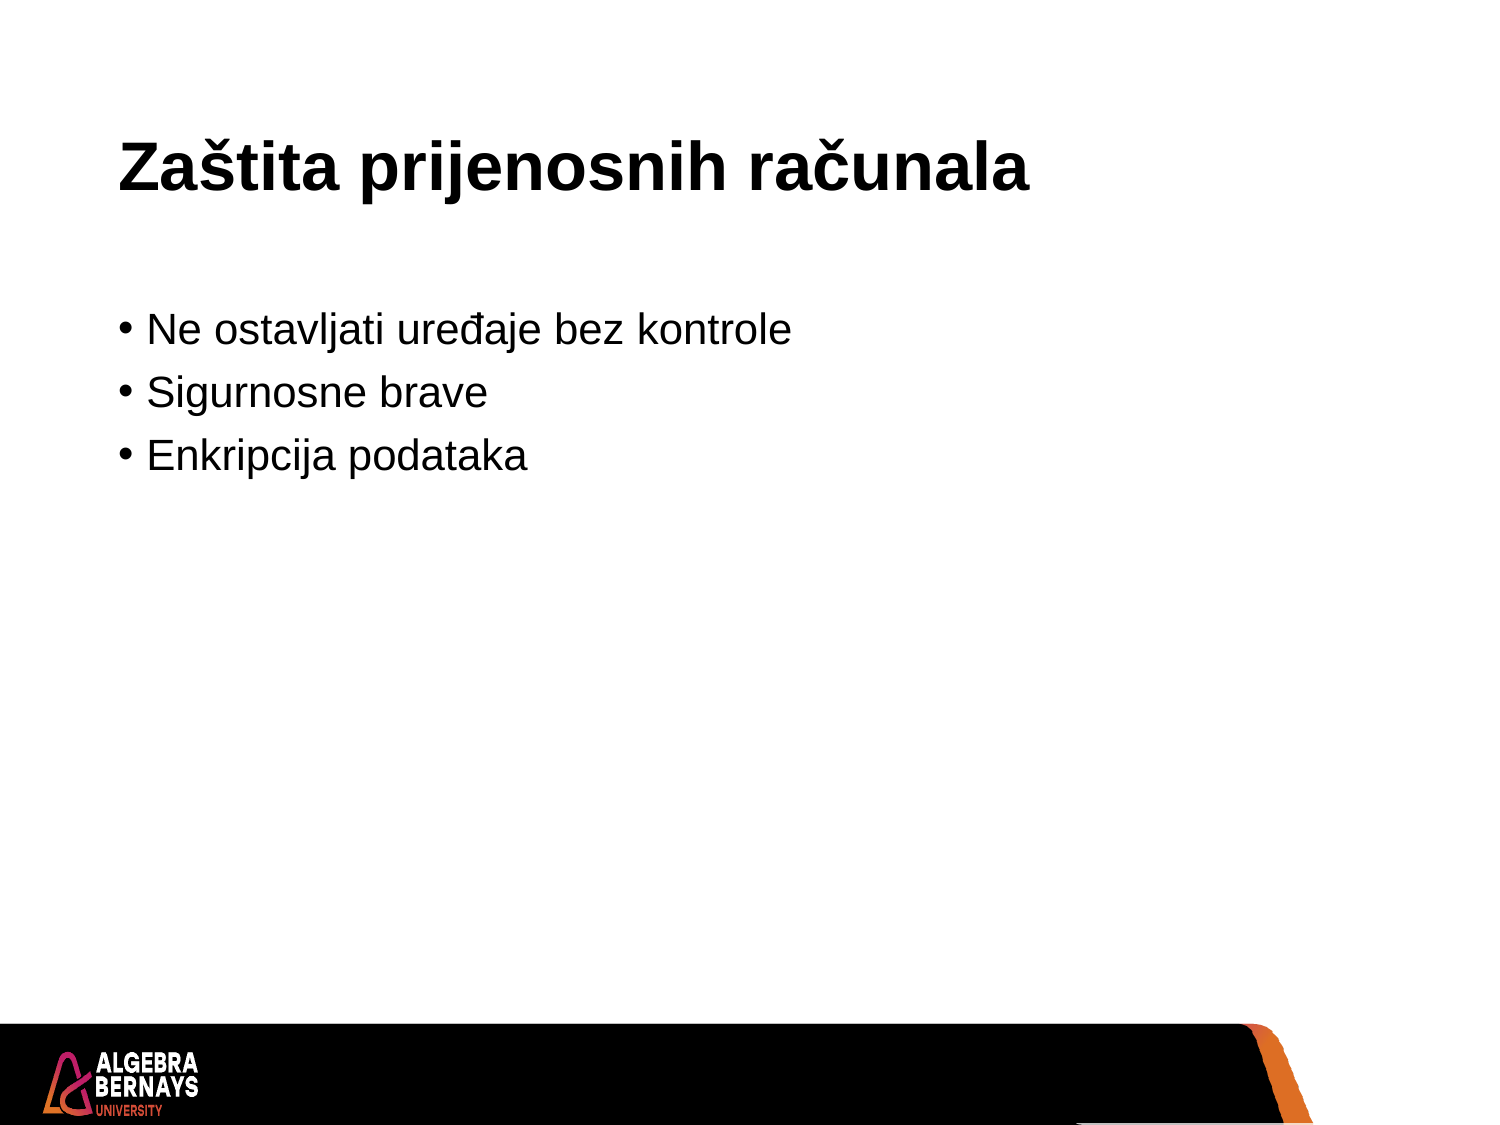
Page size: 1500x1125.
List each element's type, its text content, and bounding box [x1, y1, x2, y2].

list Ne ostavljati uređaje bez kontrole Sigurnosne brave Enkripcija podataka [103, 299, 1397, 1014]
picture [0, 1023, 1468, 1125]
title Zaštita prijenosnih računala [103, 59, 1397, 278]
